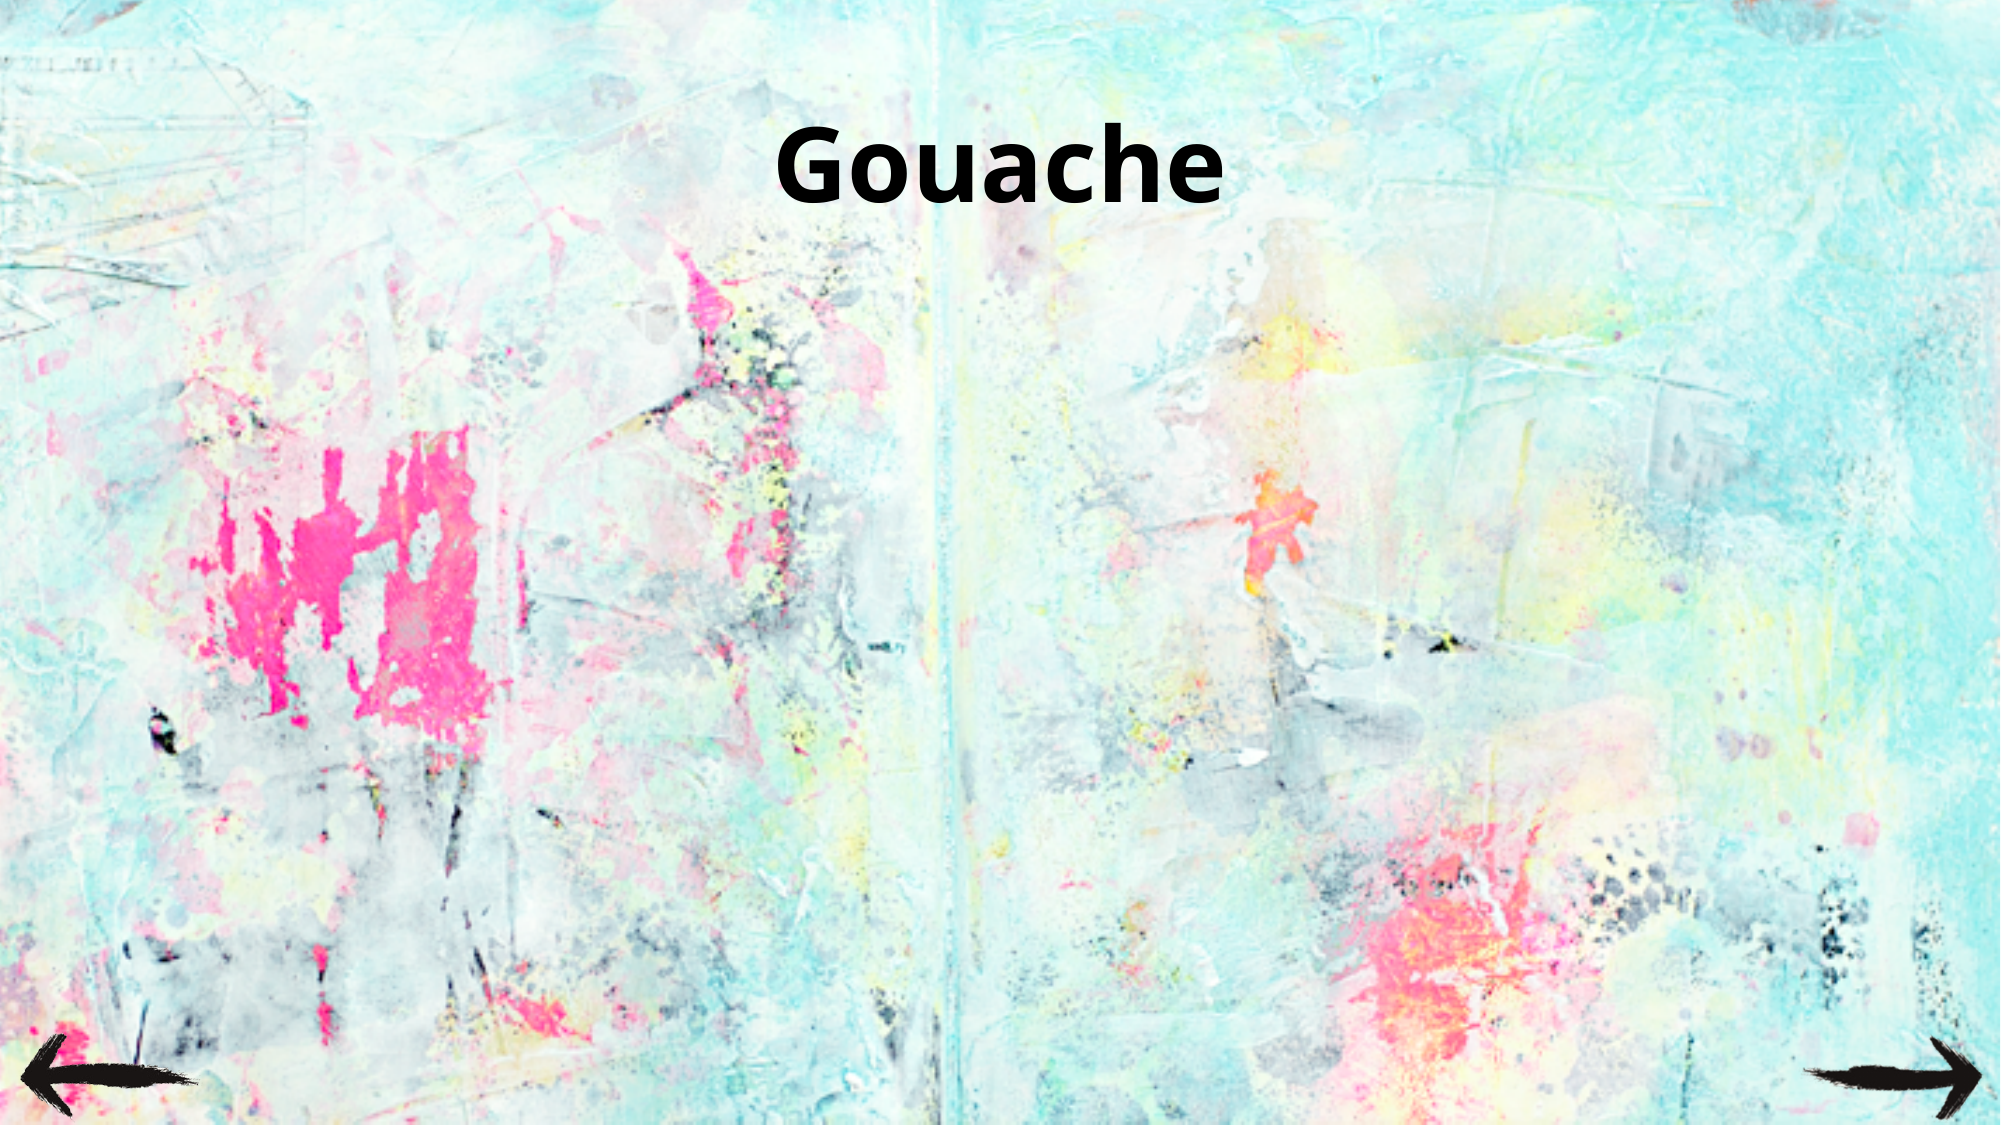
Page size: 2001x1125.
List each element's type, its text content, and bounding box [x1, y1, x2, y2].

picture [0, 0, 2001, 1125]
title Gouache [137, 59, 1863, 278]
